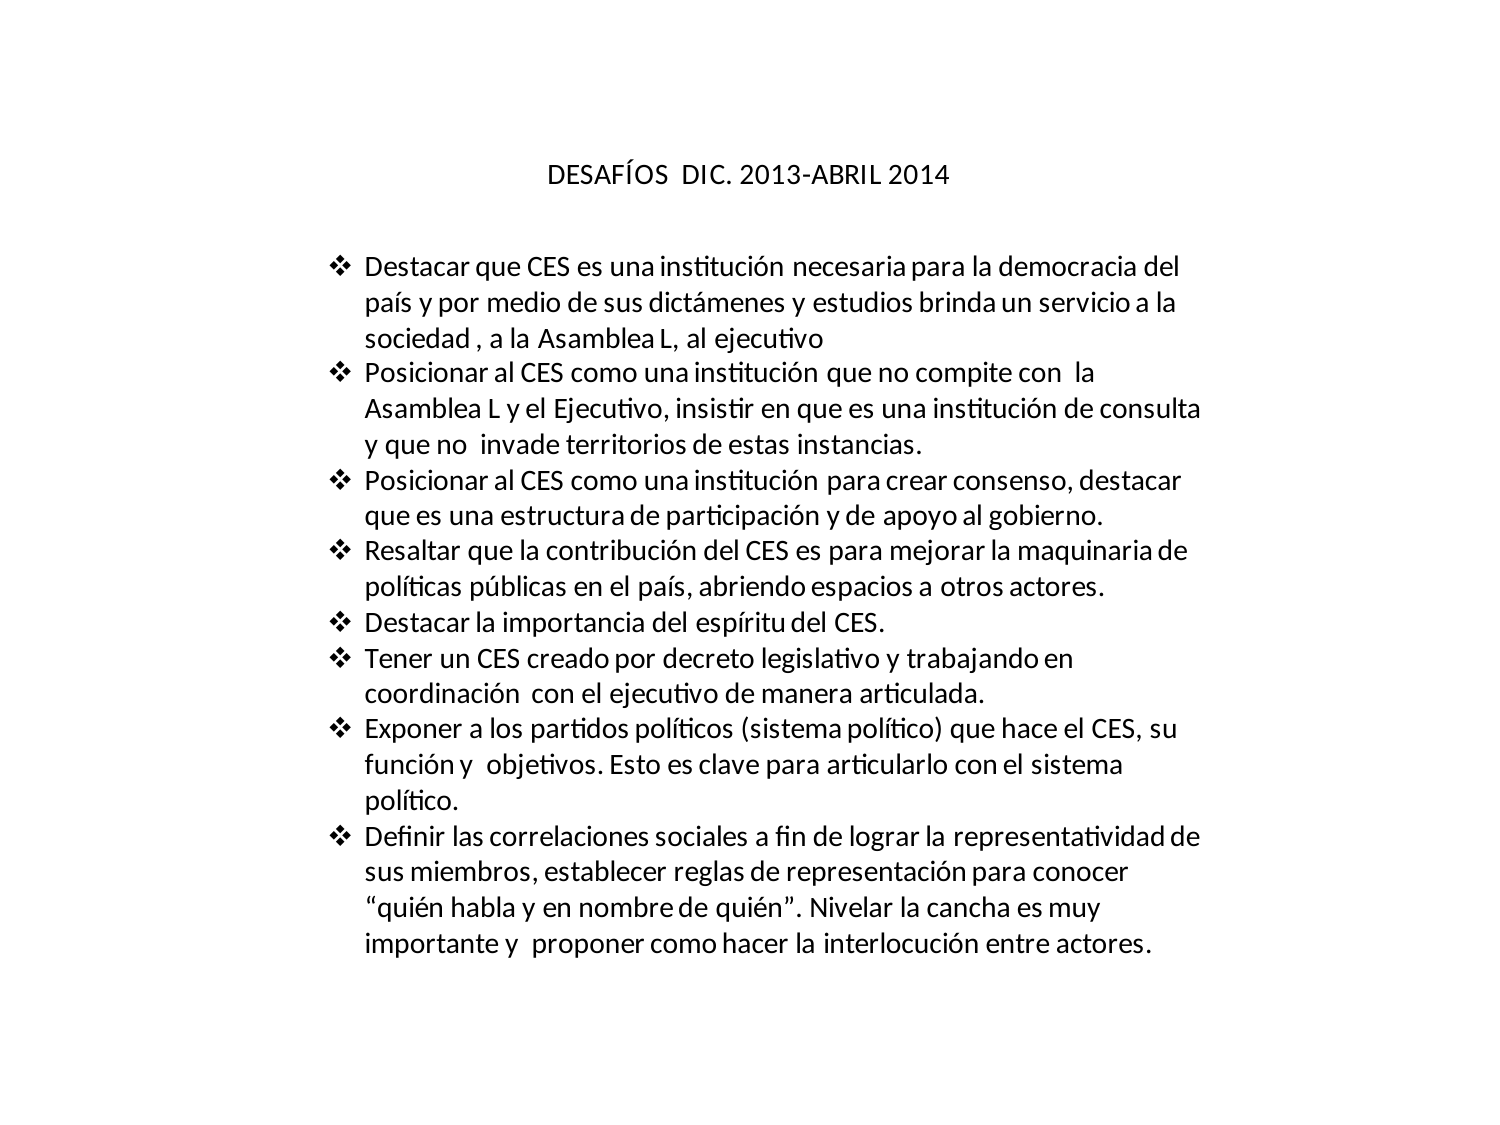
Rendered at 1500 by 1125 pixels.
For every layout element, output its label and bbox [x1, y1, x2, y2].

picture [289, 129, 1211, 997]
